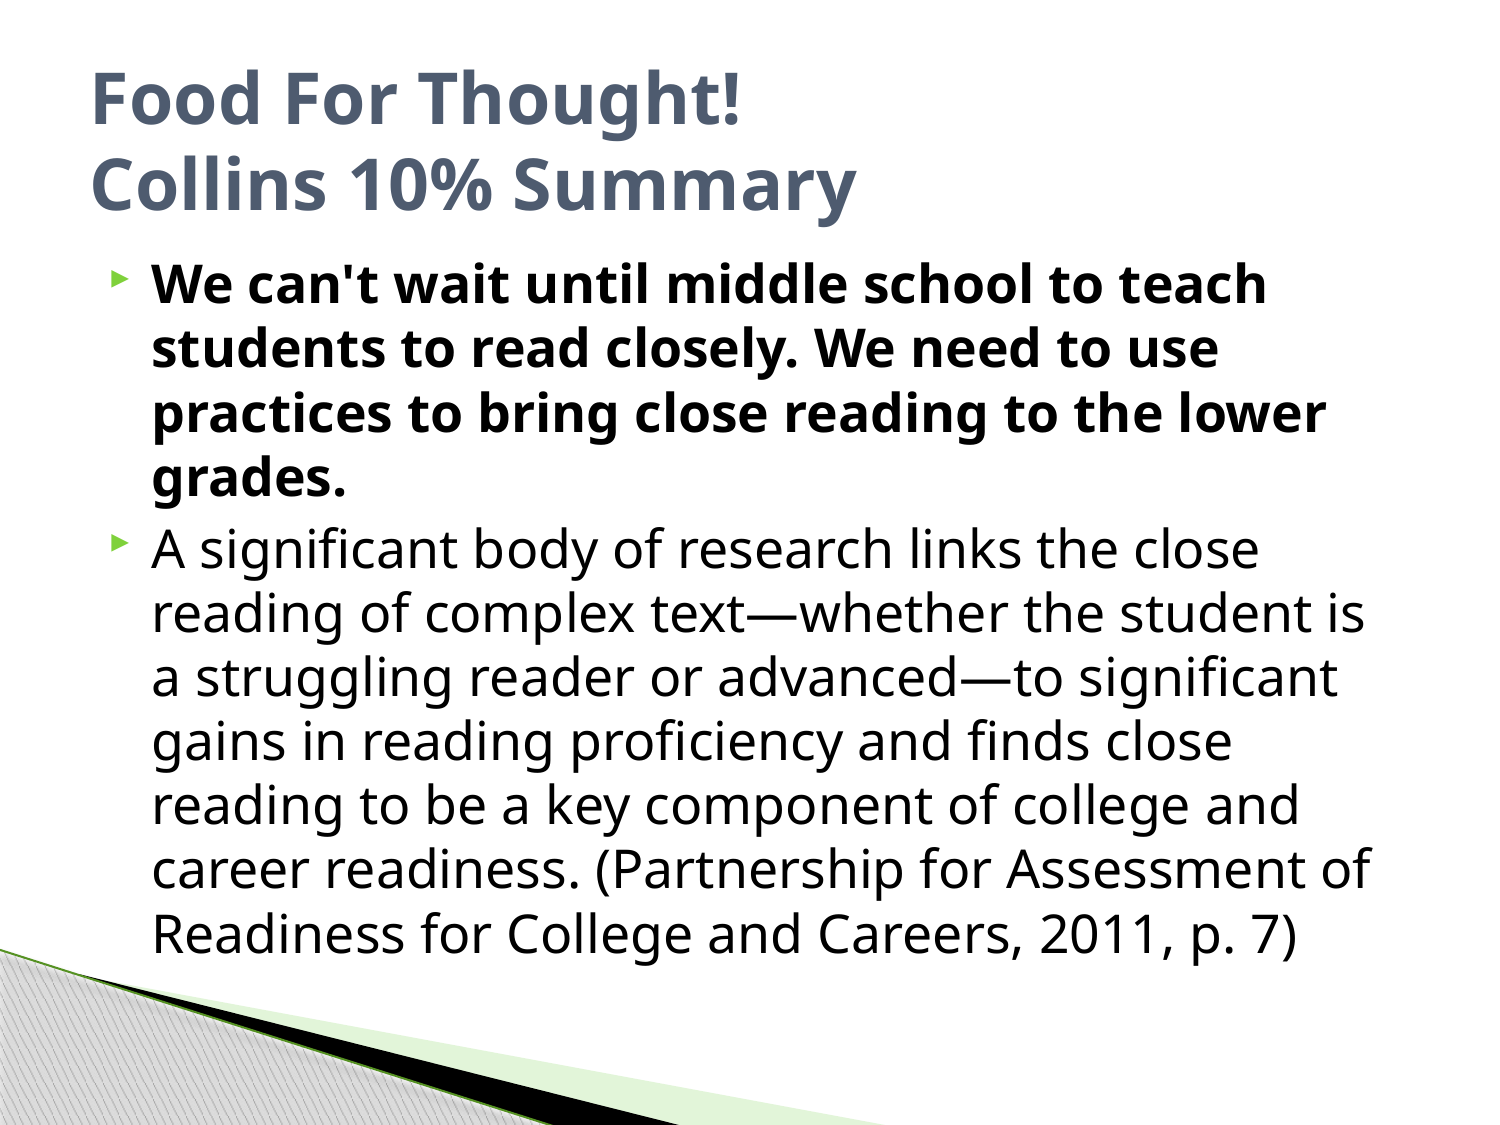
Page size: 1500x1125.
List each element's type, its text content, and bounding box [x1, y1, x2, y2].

list We can't wait until middle school to teach students to read closely. We need to use practices to bring close reading to the lower grades. A significant body of research links the close reading of complex text—whether the student is a struggling reader or advanced—to significant gains in reading proficiency and finds close reading to be a key component of college and career readiness. (Partnership for Assessment of Readiness for College and Careers, 2011, p. 7) [75, 243, 1425, 986]
title Food For Thought! Collins 10% Summary [75, 45, 1425, 233]
